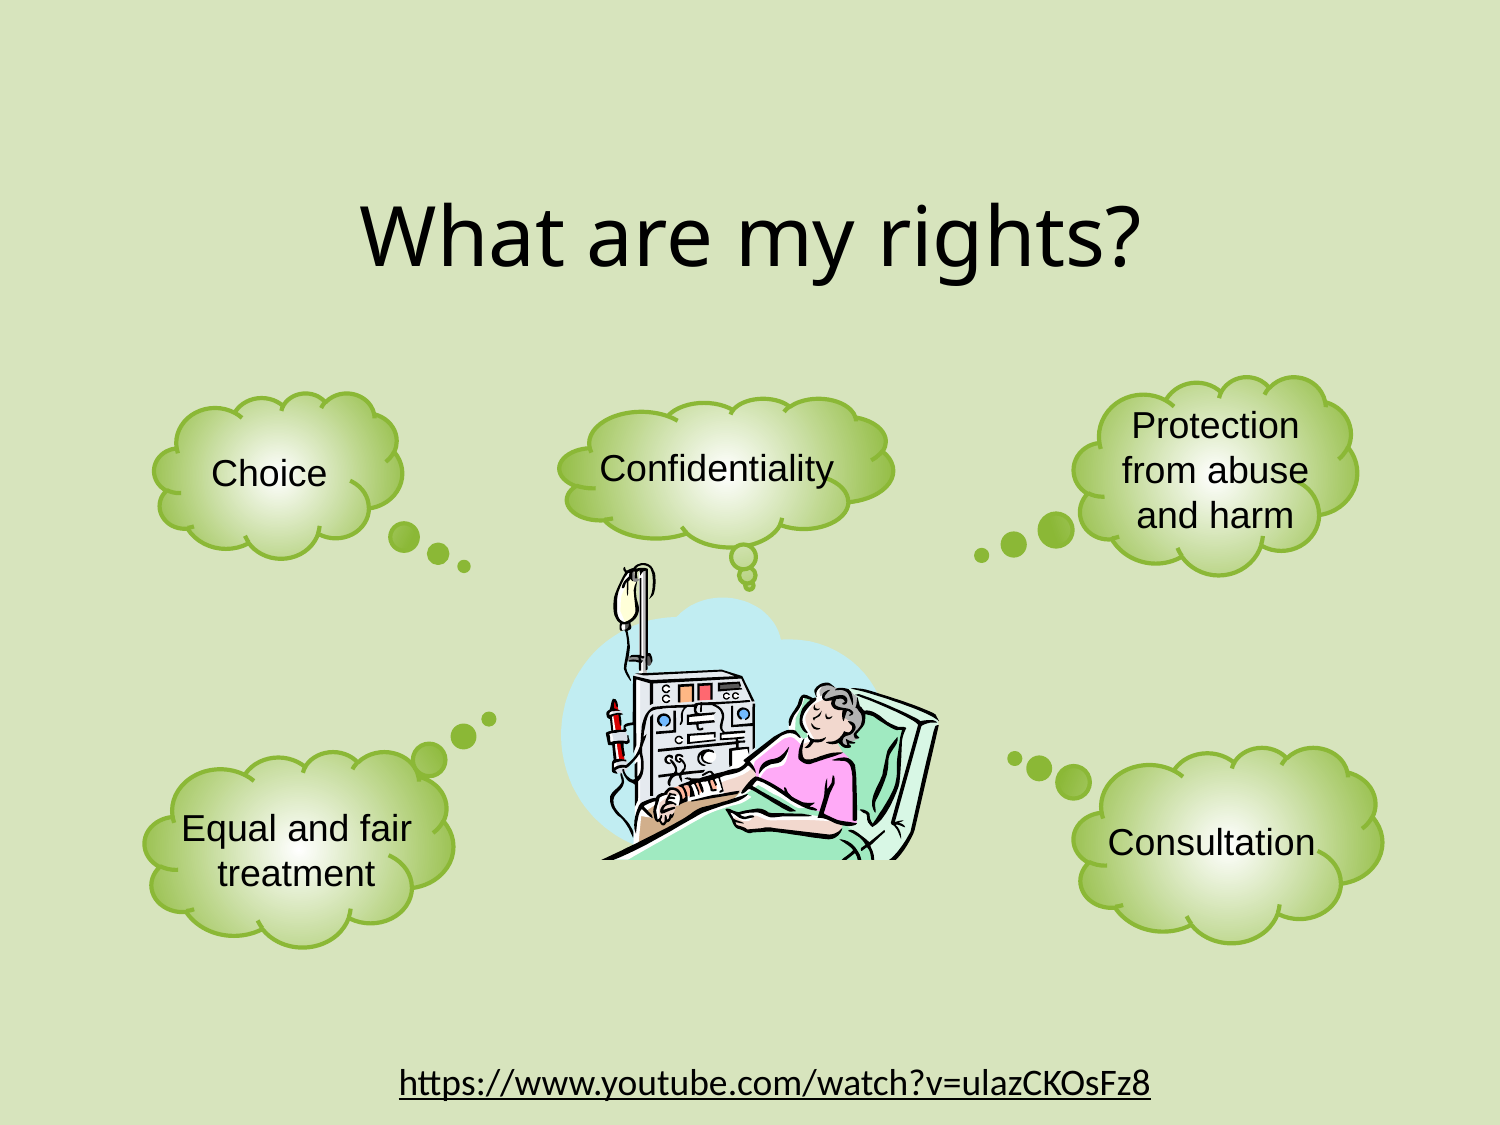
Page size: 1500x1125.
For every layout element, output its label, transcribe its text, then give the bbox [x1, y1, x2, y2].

title What are my rights? [179, 131, 1323, 335]
text_box Choice [151, 391, 405, 561]
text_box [1073, 376, 1358, 575]
text_box Choice [426, 542, 450, 565]
picture [560, 562, 940, 861]
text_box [559, 398, 894, 548]
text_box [144, 751, 454, 948]
text_box https://www.youtube.com/watch?v=ulazCKOsFz8 [383, 1050, 1433, 1110]
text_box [1073, 746, 1383, 943]
text_box Choice [388, 521, 420, 553]
text_box Choice [457, 559, 471, 574]
